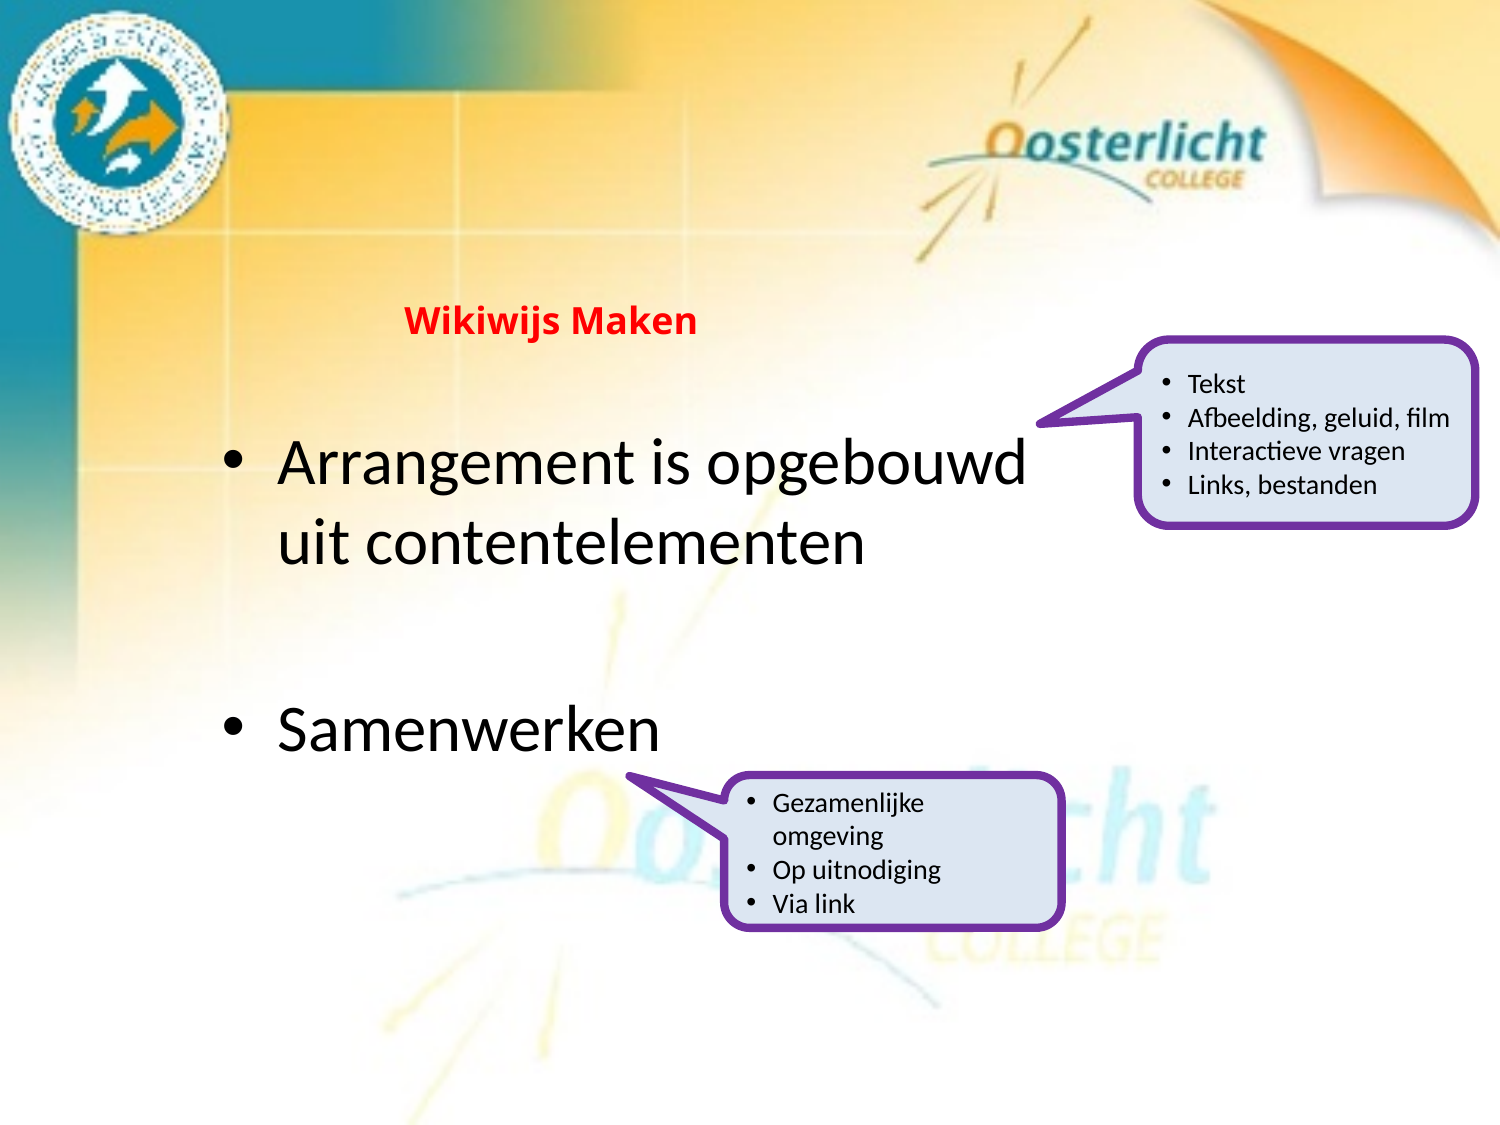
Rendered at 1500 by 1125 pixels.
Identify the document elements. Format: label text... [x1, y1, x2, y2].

list Arrangement is opgebouwd uit contentelementen Samenwerken [206, 410, 1103, 909]
text_box Wikiwijs Maken [389, 289, 1055, 350]
picture [0, 0, 1500, 1125]
text_box Gezamenlijke omgeving Op uitnodiging Via link [627, 772, 1064, 930]
text_box Tekst Afbeelding, geluid, film Interactieve vragen Links, bestanden [1037, 337, 1478, 528]
